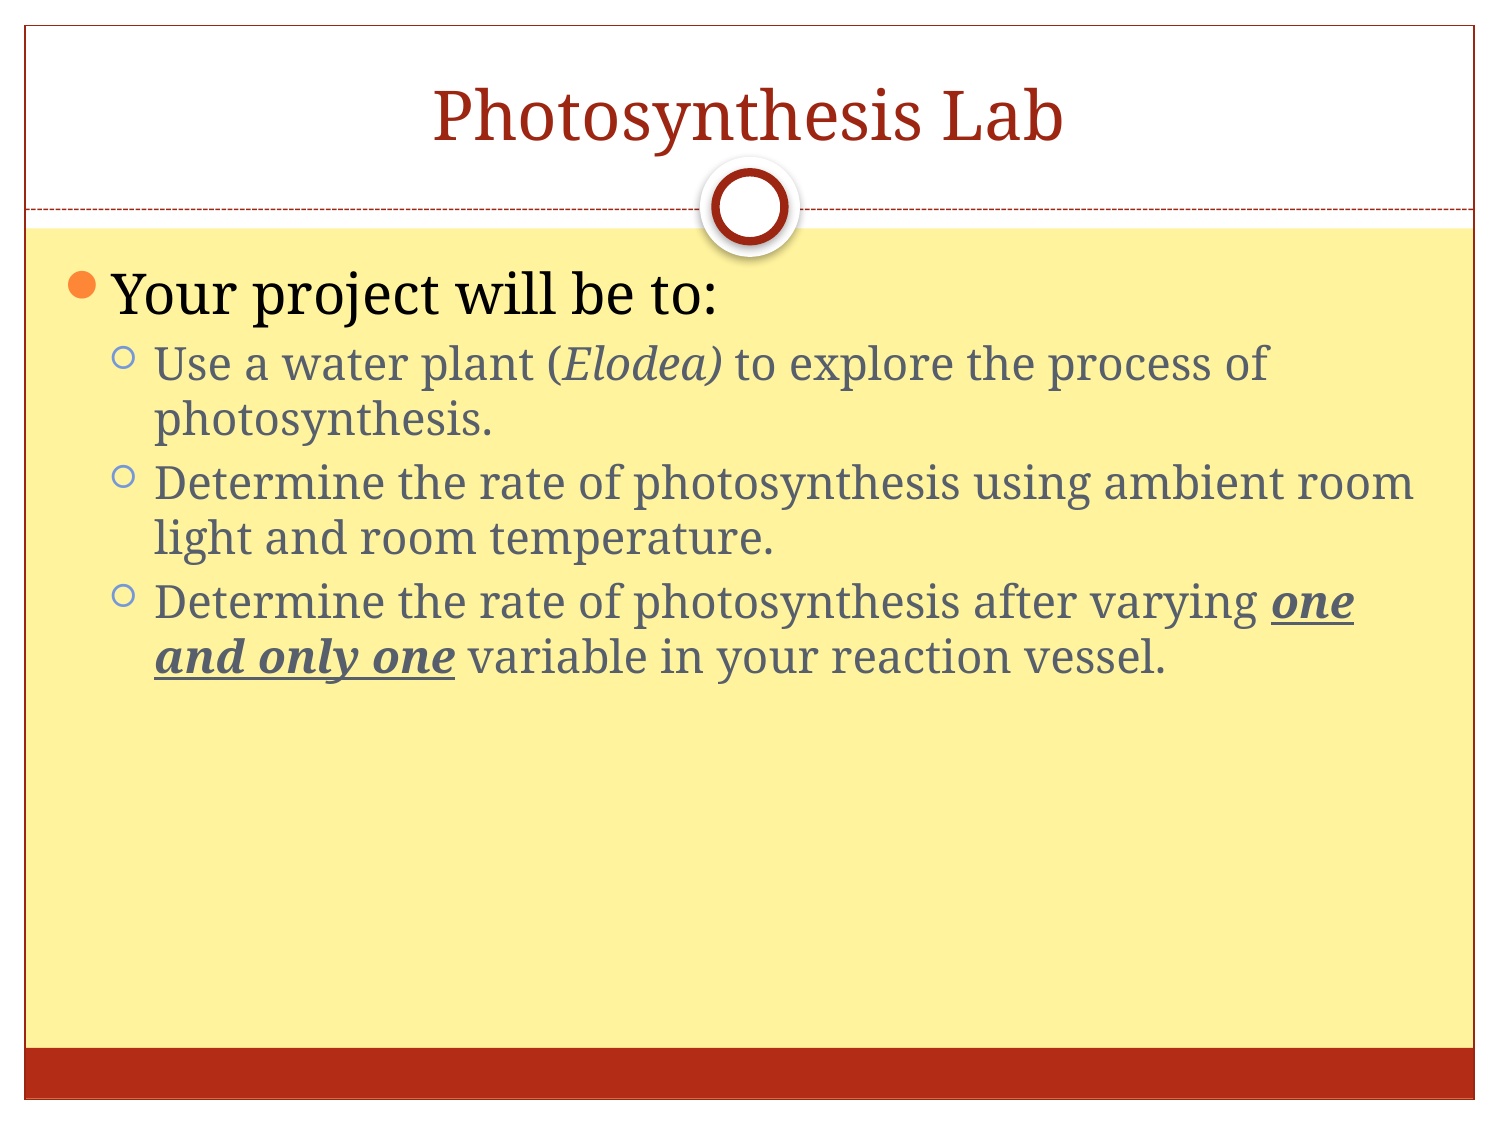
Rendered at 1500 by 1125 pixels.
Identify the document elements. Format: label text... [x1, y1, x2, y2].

list Your project will be to: Use a water plant (Elodea) to explore the process of photosynthesis. Determine the rate of photosynthesis using ambient room light and room temperature. Determine the rate of photosynthesis after varying one and only one variable in your reaction vessel. [49, 250, 1445, 1001]
title Photosynthesis Lab [49, 37, 1450, 162]
